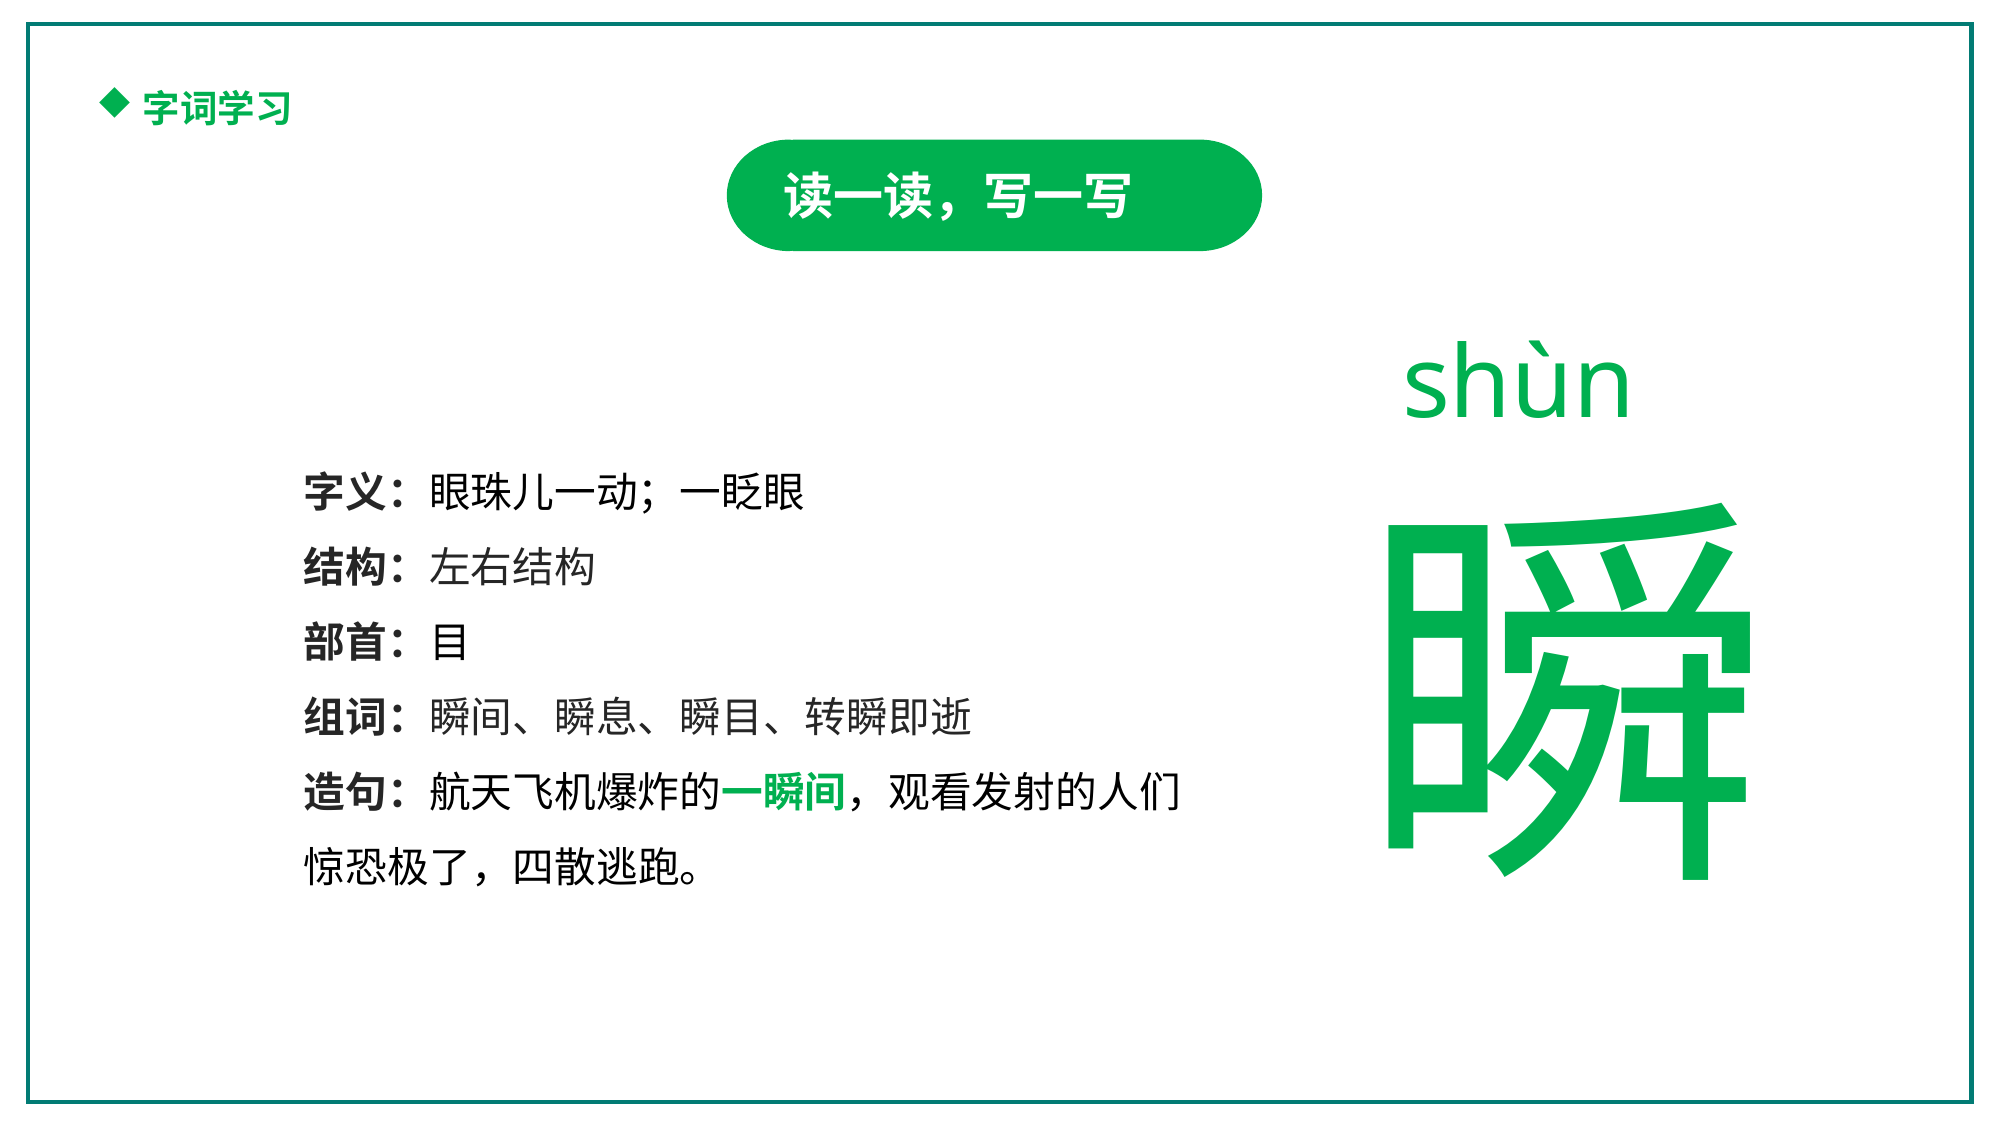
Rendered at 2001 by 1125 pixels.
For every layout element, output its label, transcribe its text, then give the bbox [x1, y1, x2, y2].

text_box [1344, 310, 1693, 944]
text_box 字义：眼珠儿一动；一眨眼 结构：左右结构 部首：目 组词：瞬间、瞬息、瞬目、转瞬即逝 造句：航天飞机爆炸的一瞬间，观看发射的人们惊恐极了，四散逃跑。 [289, 433, 1221, 899]
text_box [726, 139, 1263, 252]
text_box 字词学习 [81, 77, 562, 137]
